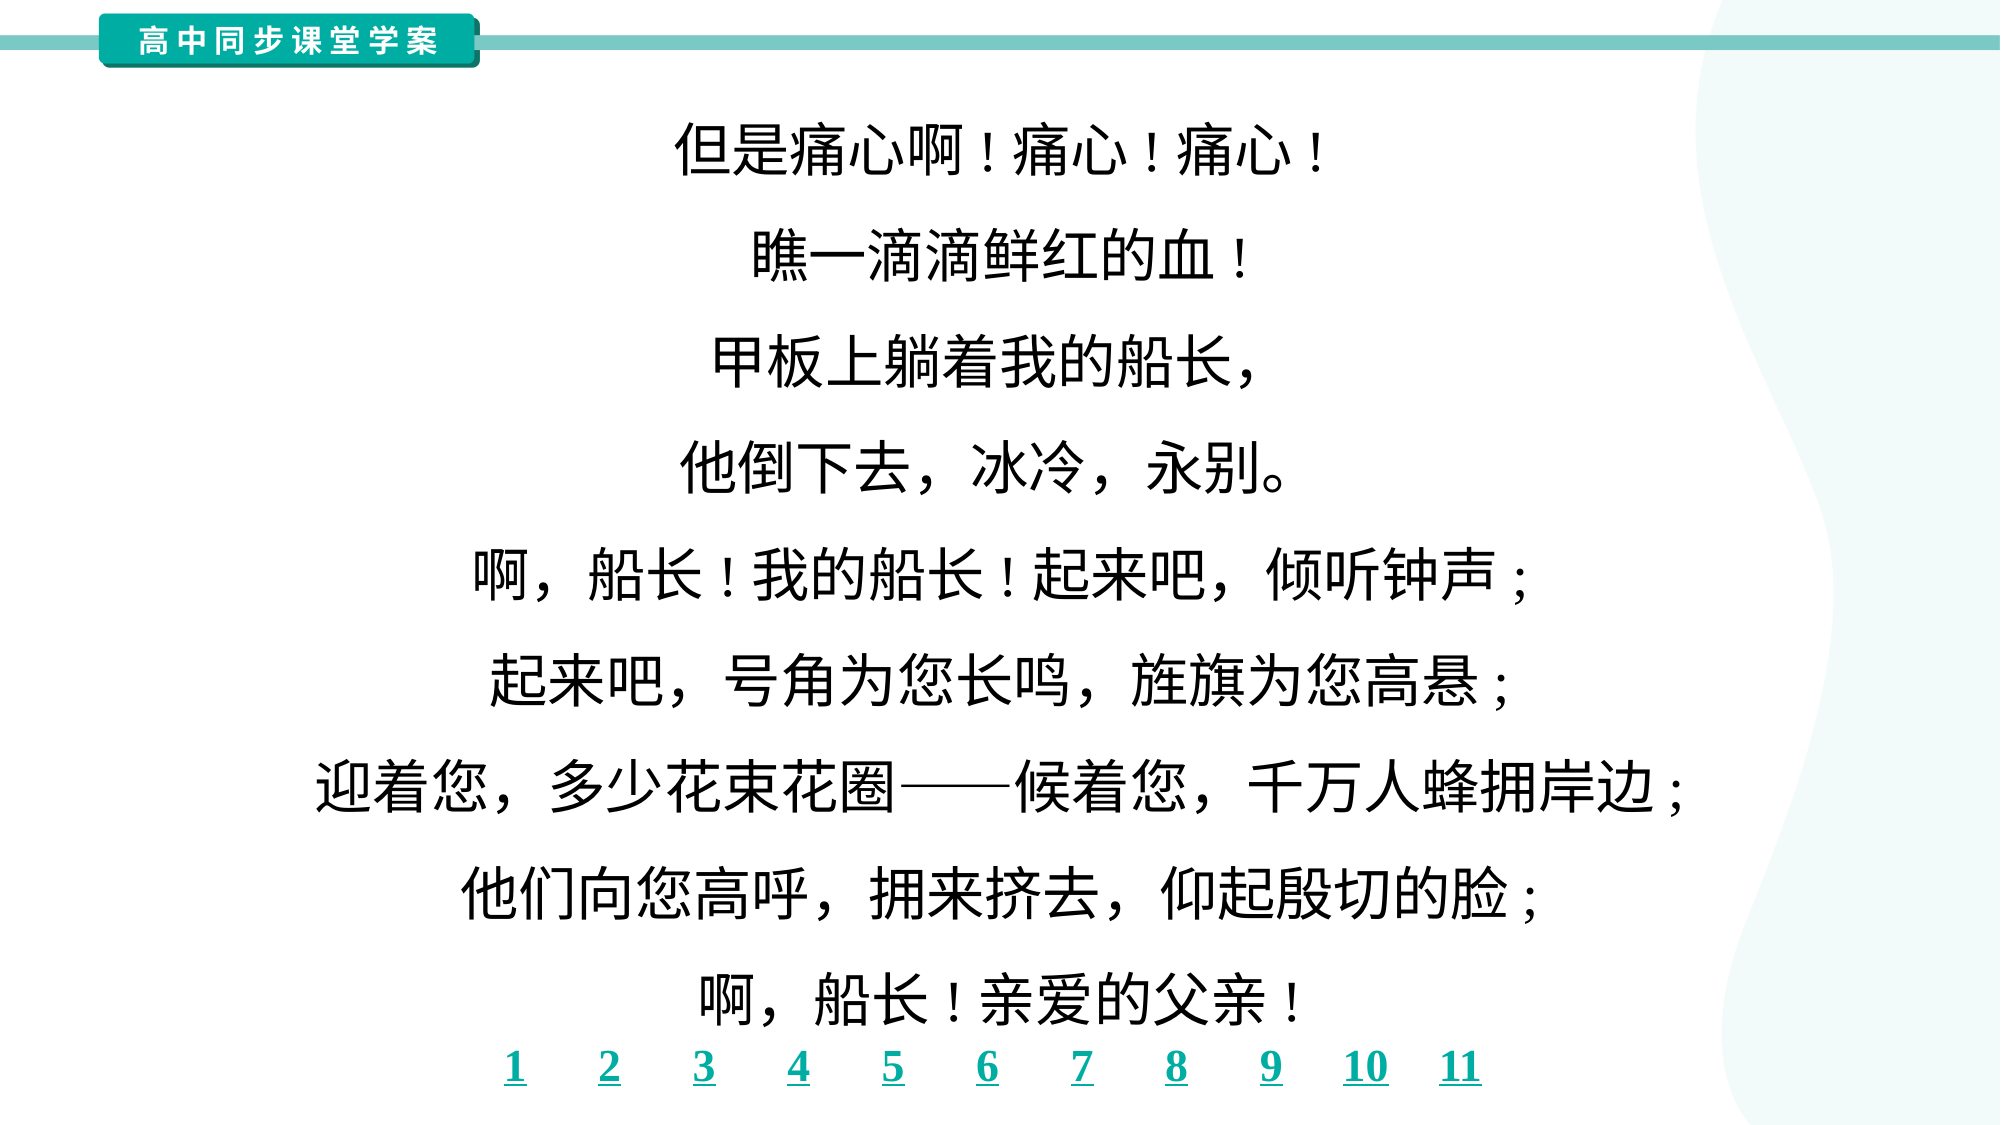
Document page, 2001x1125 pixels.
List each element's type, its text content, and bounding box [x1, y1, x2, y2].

picture [0, 0, 2000, 1125]
text_box 但是痛心啊!痛心!痛心! 瞧一滴滴鲜红的血! 甲板上躺着我的船长， 他倒下去，冰冷，永别。 啊，船长!我的船长!起来吧，倾听钟声; 起来吧，号角为您长鸣，旌旗为您高悬; 迎着您，多少花束花圈——候着您，千万人蜂拥岸边; 他们向您高呼，拥来挤去，仰起殷切的脸; 啊，船长!亲爱的父亲! [100, 76, 1899, 1033]
